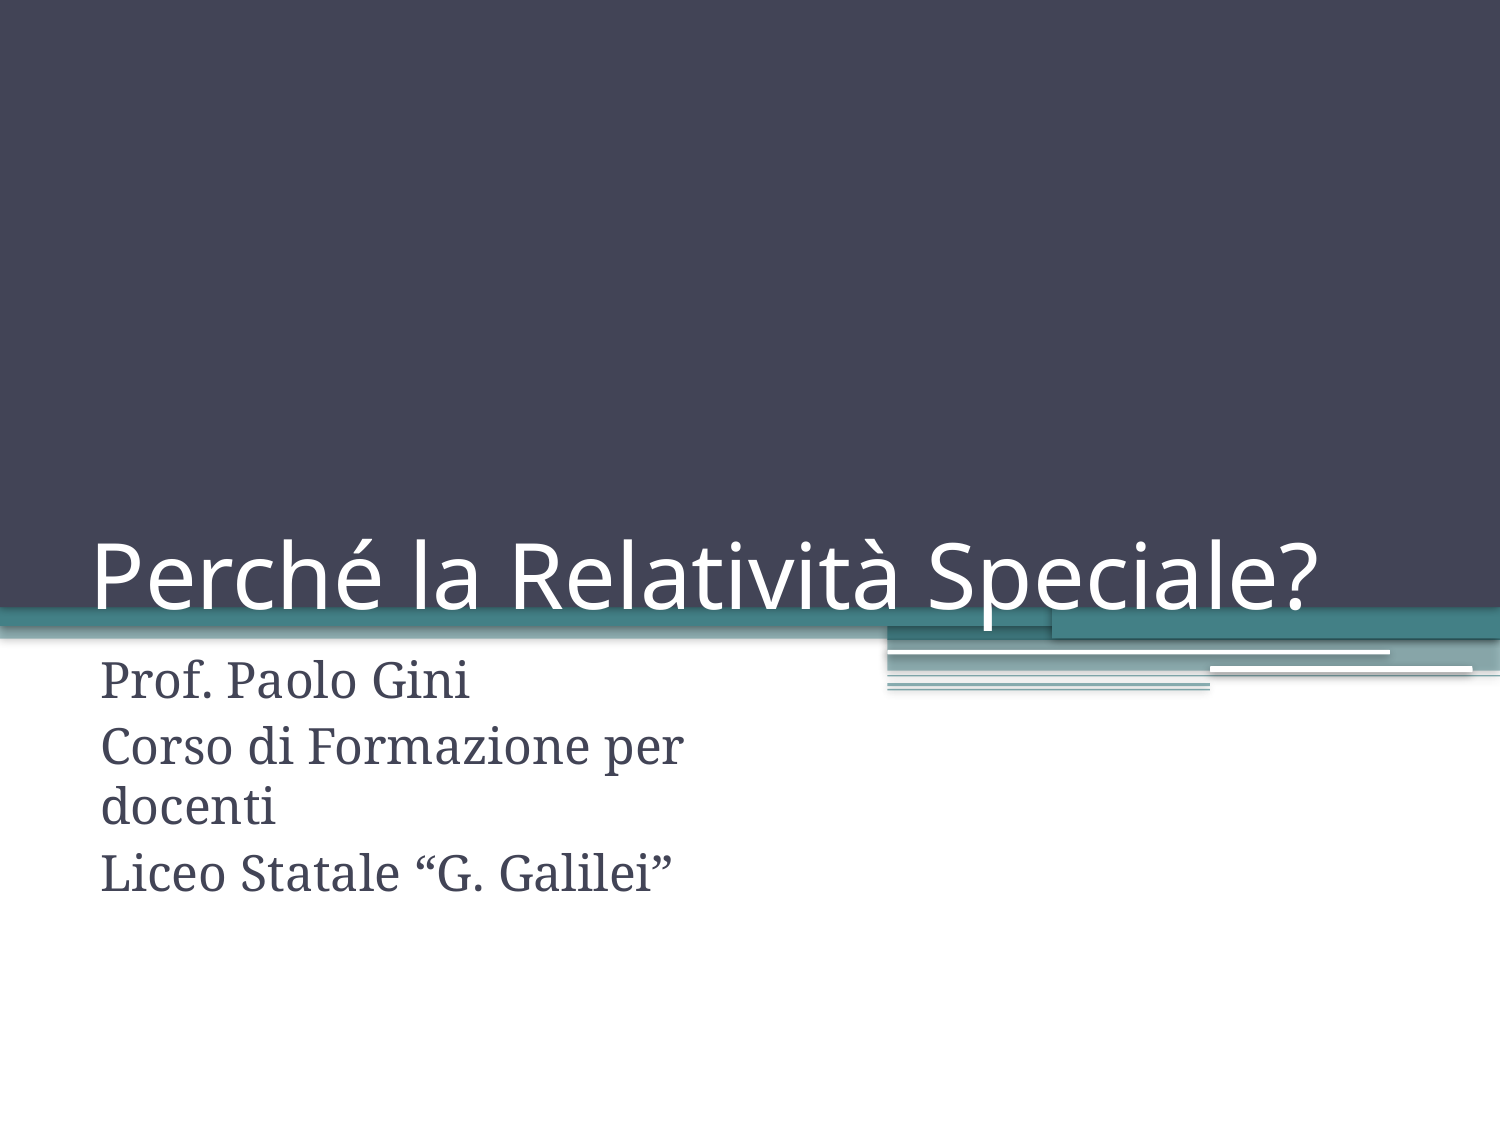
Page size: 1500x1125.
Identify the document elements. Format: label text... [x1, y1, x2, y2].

subtitle Prof. Paolo Gini Corso di Formazione per docenti Liceo Statale “G. Galilei” [75, 641, 888, 929]
title Perché la Relatività Speciale? [75, 394, 1463, 636]
